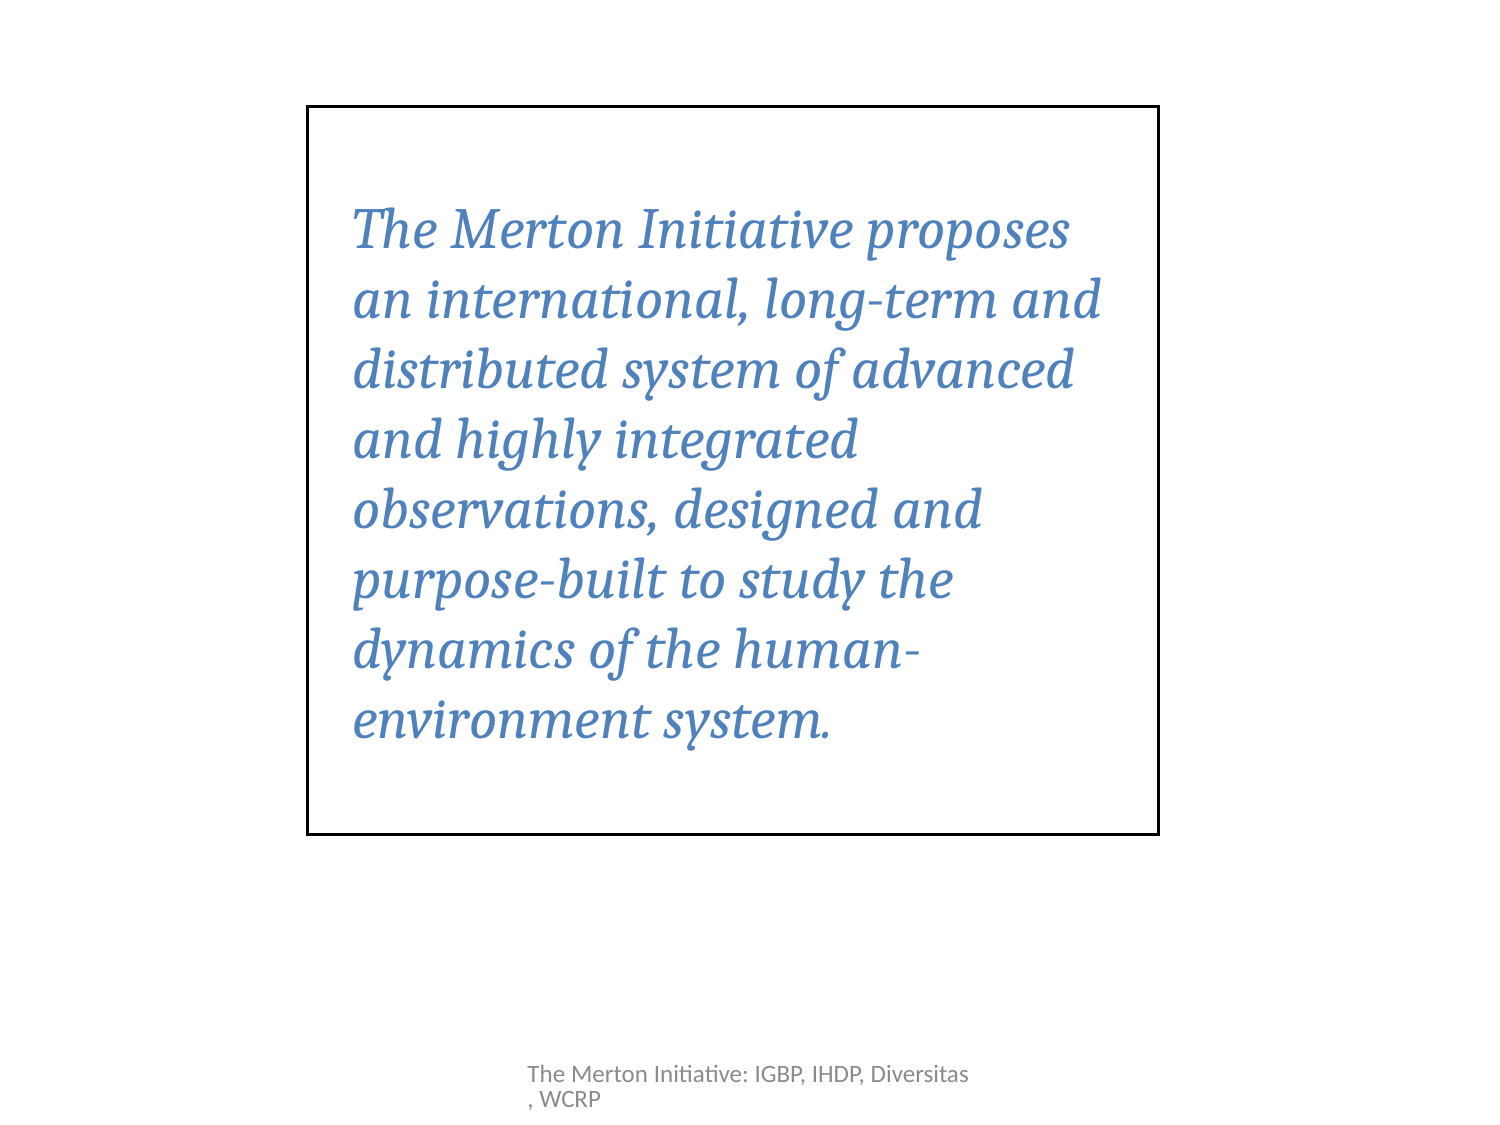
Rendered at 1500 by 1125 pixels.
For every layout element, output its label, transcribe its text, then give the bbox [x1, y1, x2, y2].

footer The Merton Initiative: IGBP, IHDP, Diversitas, WCRP [512, 1042, 988, 1103]
list The Merton Initiative proposes an international, long-term and distributed system of advanced and highly integrated observations, designed and purpose-built to study the dynamics of the human-environment system. [307, 106, 1159, 835]
